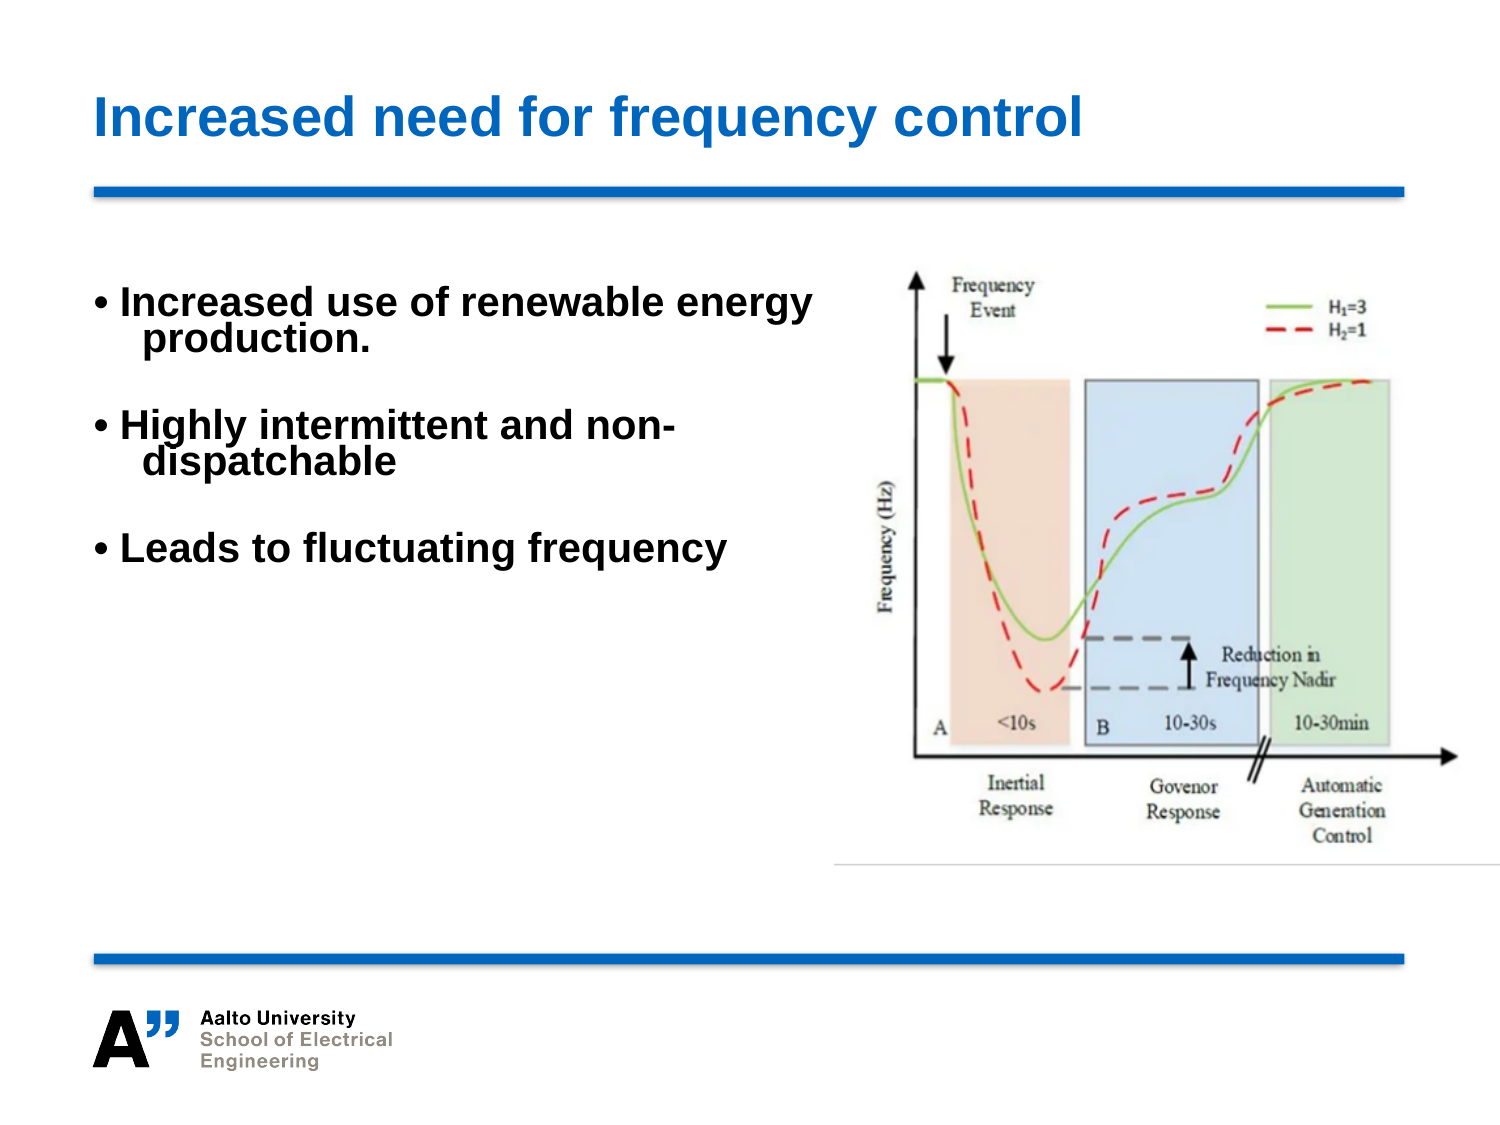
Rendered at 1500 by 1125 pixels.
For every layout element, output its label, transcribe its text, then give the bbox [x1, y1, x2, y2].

list • Increased use of renewable energy production. • Highly intermittent and non-dispatchable • Leads to fluctuating frequency [93, 245, 884, 925]
title Increased need for frequency control [93, 80, 1369, 228]
picture [834, 257, 1500, 867]
picture [35, 953, 449, 1125]
